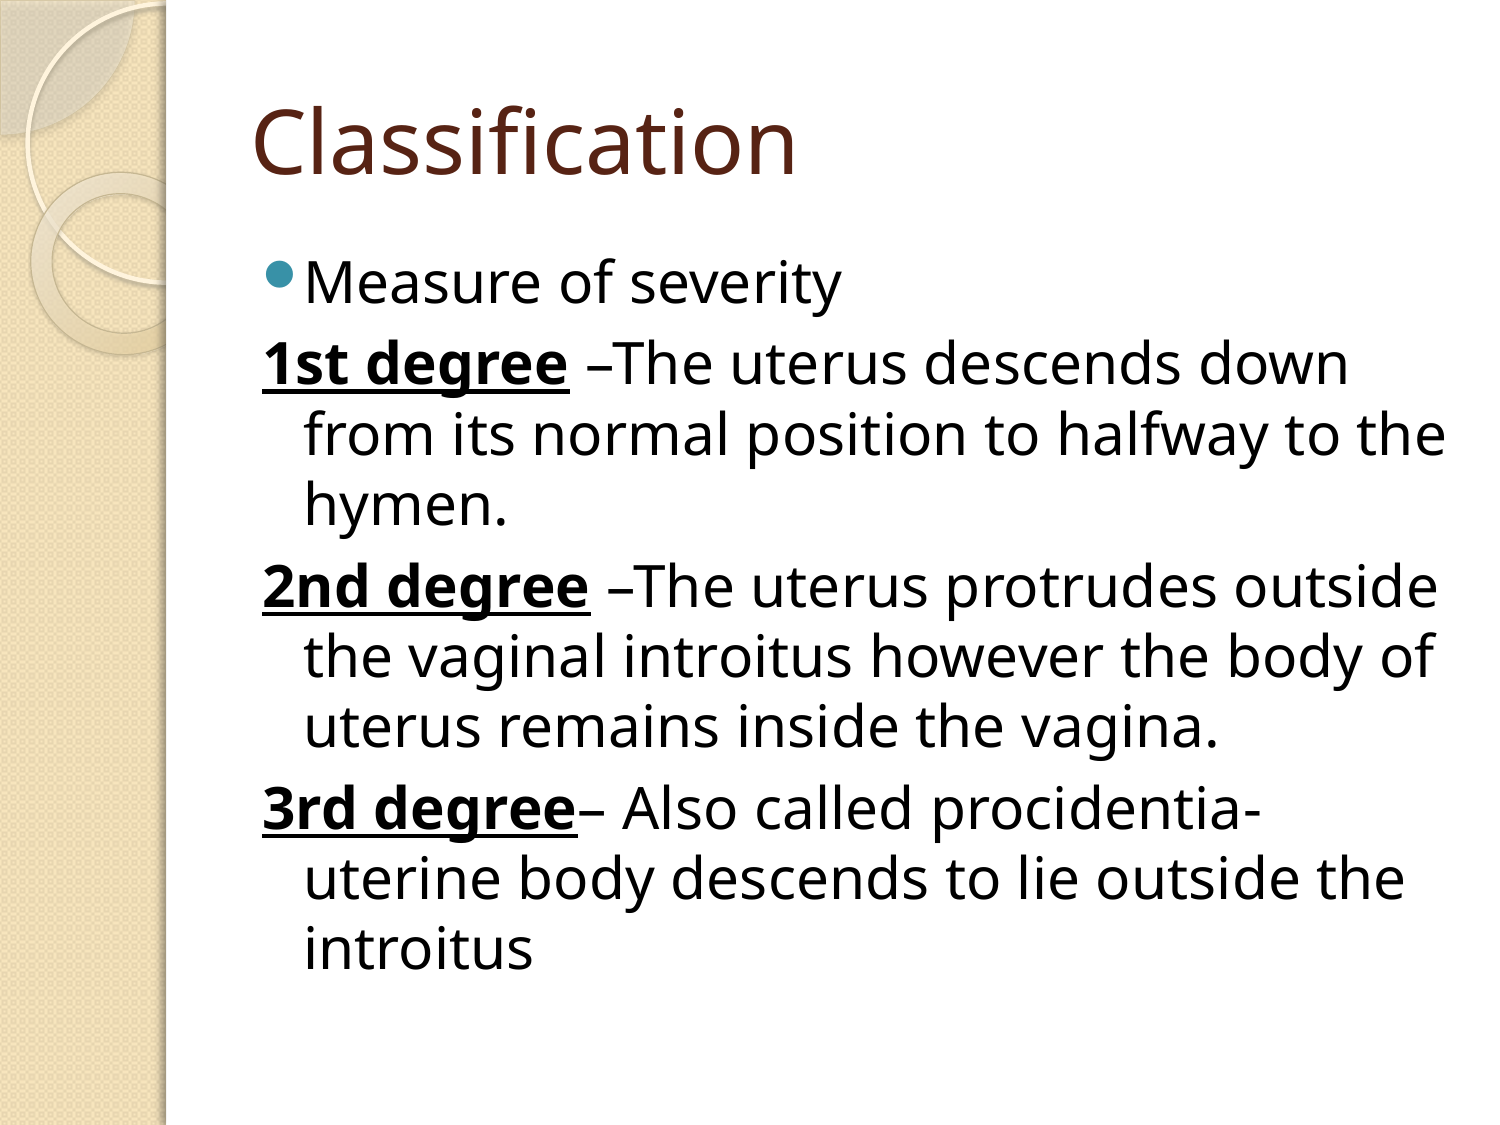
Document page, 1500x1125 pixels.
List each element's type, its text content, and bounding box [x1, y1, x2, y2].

list Measure of severity 1st degree –The uterus descends down from its normal position to halfway to the hymen. 2nd degree –The uterus protrudes outside the vaginal introitus however the body of uterus remains inside the vagina. 3rd degree– Also called procidentia- uterine body descends to lie outside the introitus [235, 237, 1466, 1025]
title Classification [235, 45, 1466, 233]
